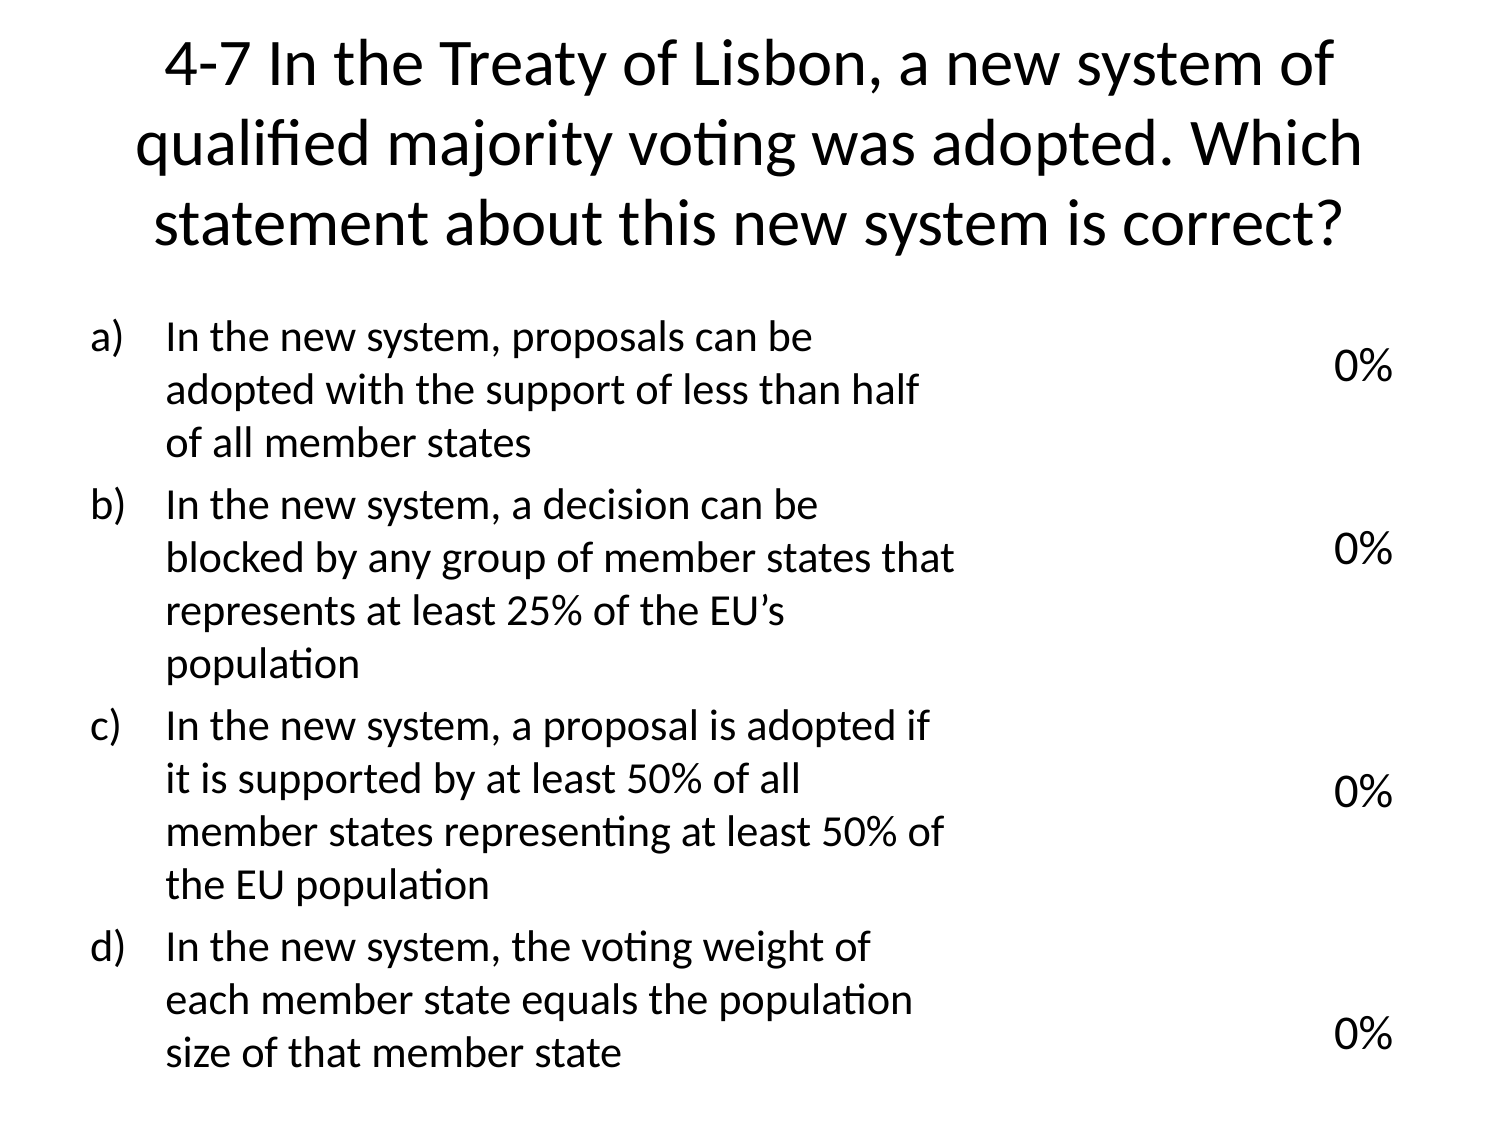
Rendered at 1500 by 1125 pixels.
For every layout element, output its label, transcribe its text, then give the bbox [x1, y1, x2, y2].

list 0% 0% 0% 0% [1124, 324, 1409, 1068]
title 4-7 In the Treaty of Lisbon, a new system of qualified majority voting was adopted. Which statement about this new system is correct? [74, 11, 1426, 267]
list In the new system, proposals can be adopted with the support of less than half of all member states In the new system, a decision can be blocked by any group of member states that represents at least 25% of the EU’s population In the new system, a proposal is adopted if it is supported by at least 50% of all member states representing at least 50% of the EU population In the new system, the voting weight of each member state equals the population size of that member state [74, 299, 976, 1085]
